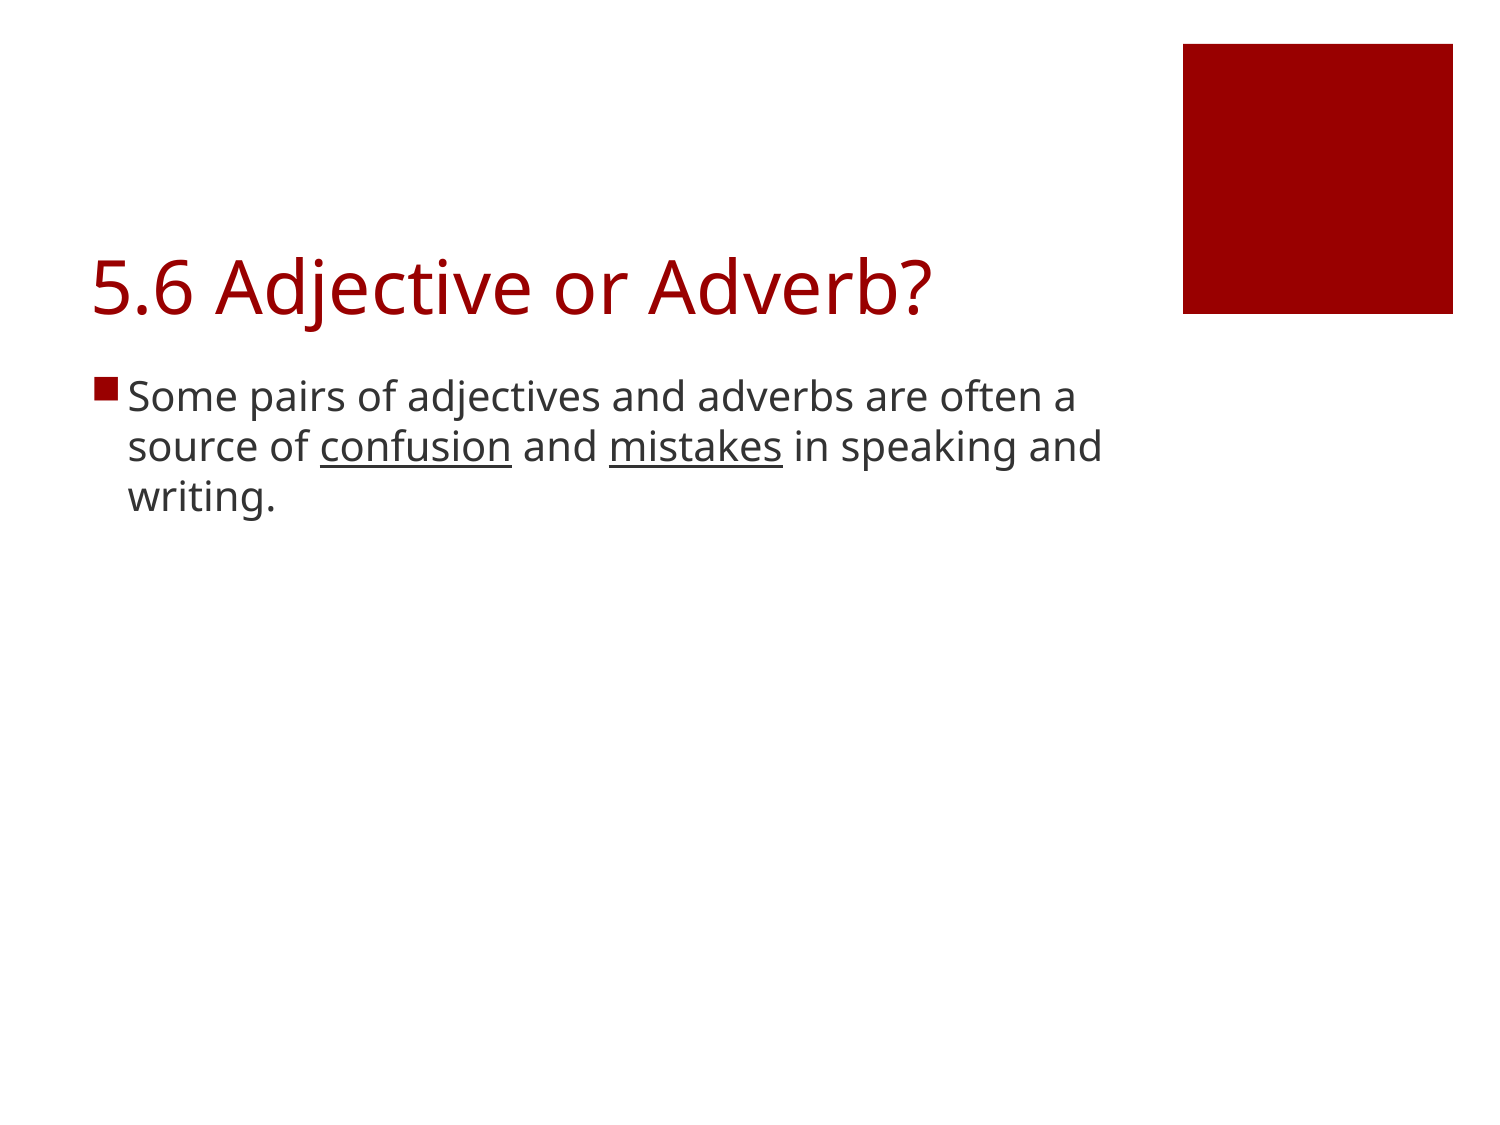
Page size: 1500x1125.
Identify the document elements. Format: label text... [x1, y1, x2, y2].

title 5.6 Adjective or Adverb? [75, 149, 1143, 338]
list Some pairs of adjectives and adverbs are often a source of confusion and mistakes in speaking and writing. [75, 362, 1143, 1005]
